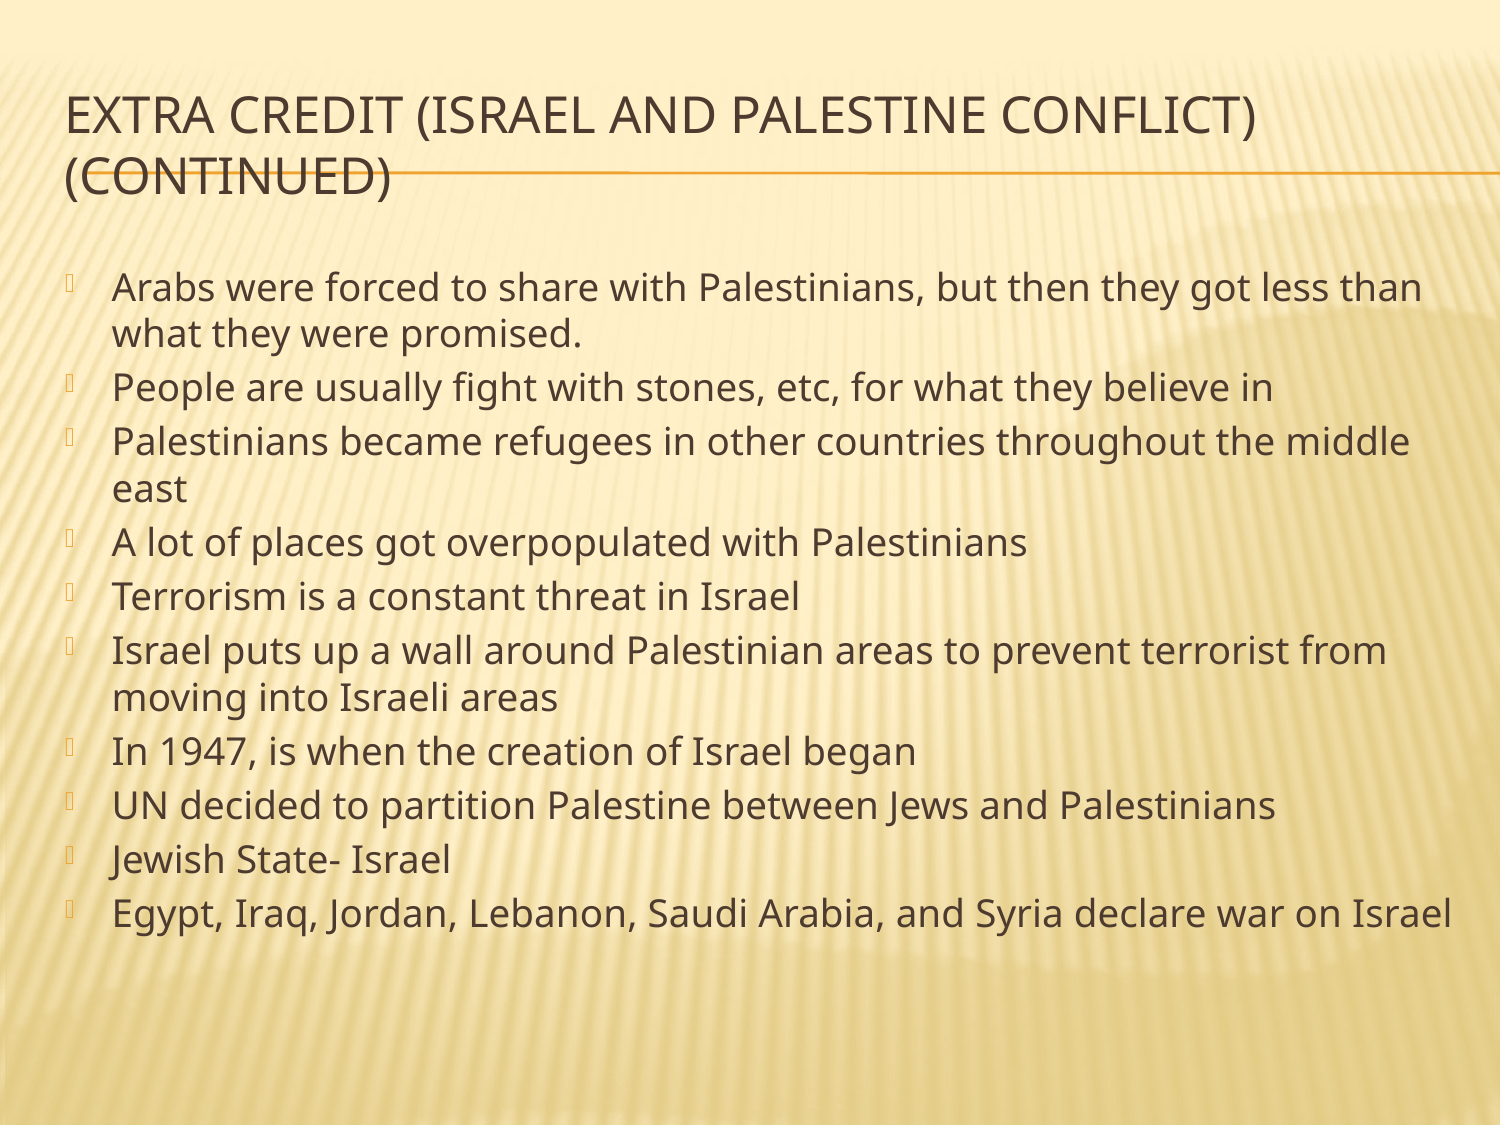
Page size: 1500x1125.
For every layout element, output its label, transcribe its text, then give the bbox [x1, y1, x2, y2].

list Arabs were forced to share with Palestinians, but then they got less than what they were promised. People are usually fight with stones, etc, for what they believe in Palestinians became refugees in other countries throughout the middle east A lot of places got overpopulated with Palestinians Terrorism is a constant threat in Israel Israel puts up a wall around Palestinian areas to prevent terrorist from moving into Israeli areas In 1947, is when the creation of Israel began UN decided to partition Palestine between Jews and Palestinians Jewish State- Israel Egypt, Iraq, Jordan, Lebanon, Saudi Arabia, and Syria declare war on Israel [49, 254, 1476, 998]
title Extra Credit (Israel and Palestine Conflict) (Continued) [50, 75, 1475, 213]
